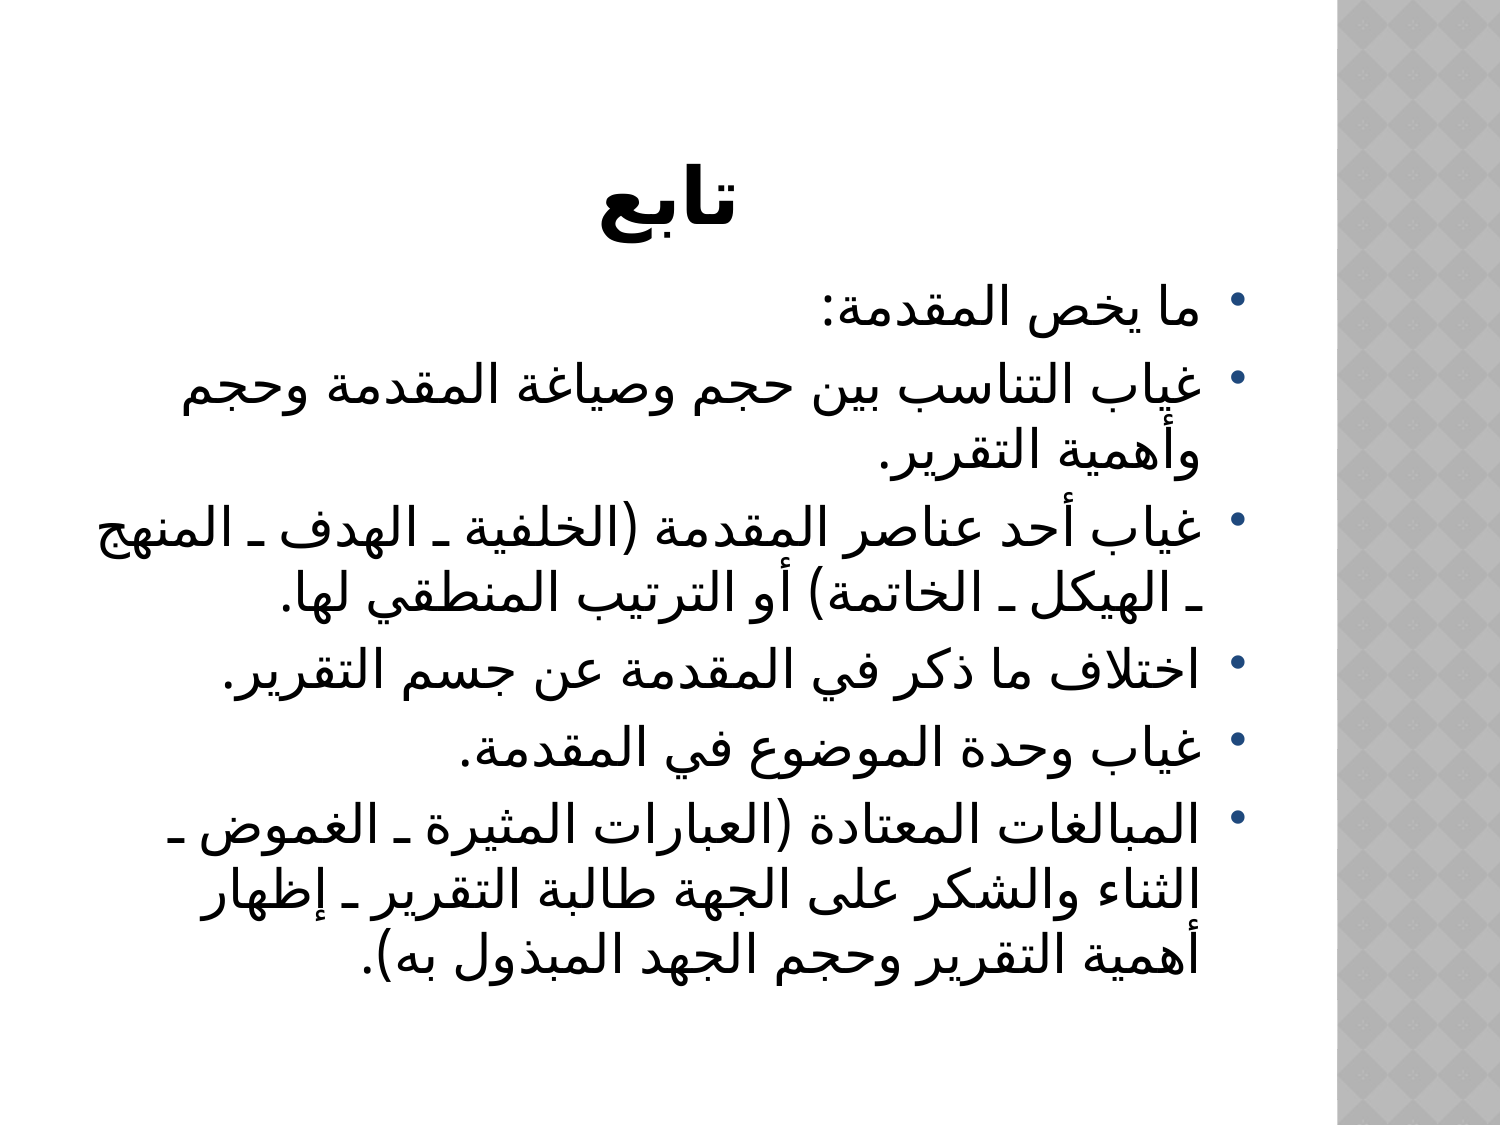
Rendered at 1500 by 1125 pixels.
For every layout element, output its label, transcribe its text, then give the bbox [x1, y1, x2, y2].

list ما يخص المقدمة: غياب التناسب بين حجم وصياغة المقدمة وحجم وأهمية التقرير. غياب أحد عناصر المقدمة (الخلفية ـ الهدف ـ المنهج ـ الهيكل ـ الخاتمة) أو الترتيب المنطقي لها. اختلاف ما ذكر في المقدمة عن جسم التقرير. غياب وحدة الموضوع في المقدمة. المبالغات المعتادة (العبارات المثيرة ـ الغموض ـ الثناء والشكر على الجهة طالبة التقرير ـ إظهار أهمية التقرير وحجم الجهد المبذول به). [75, 264, 1263, 1059]
title تابع [75, 52, 1263, 240]
